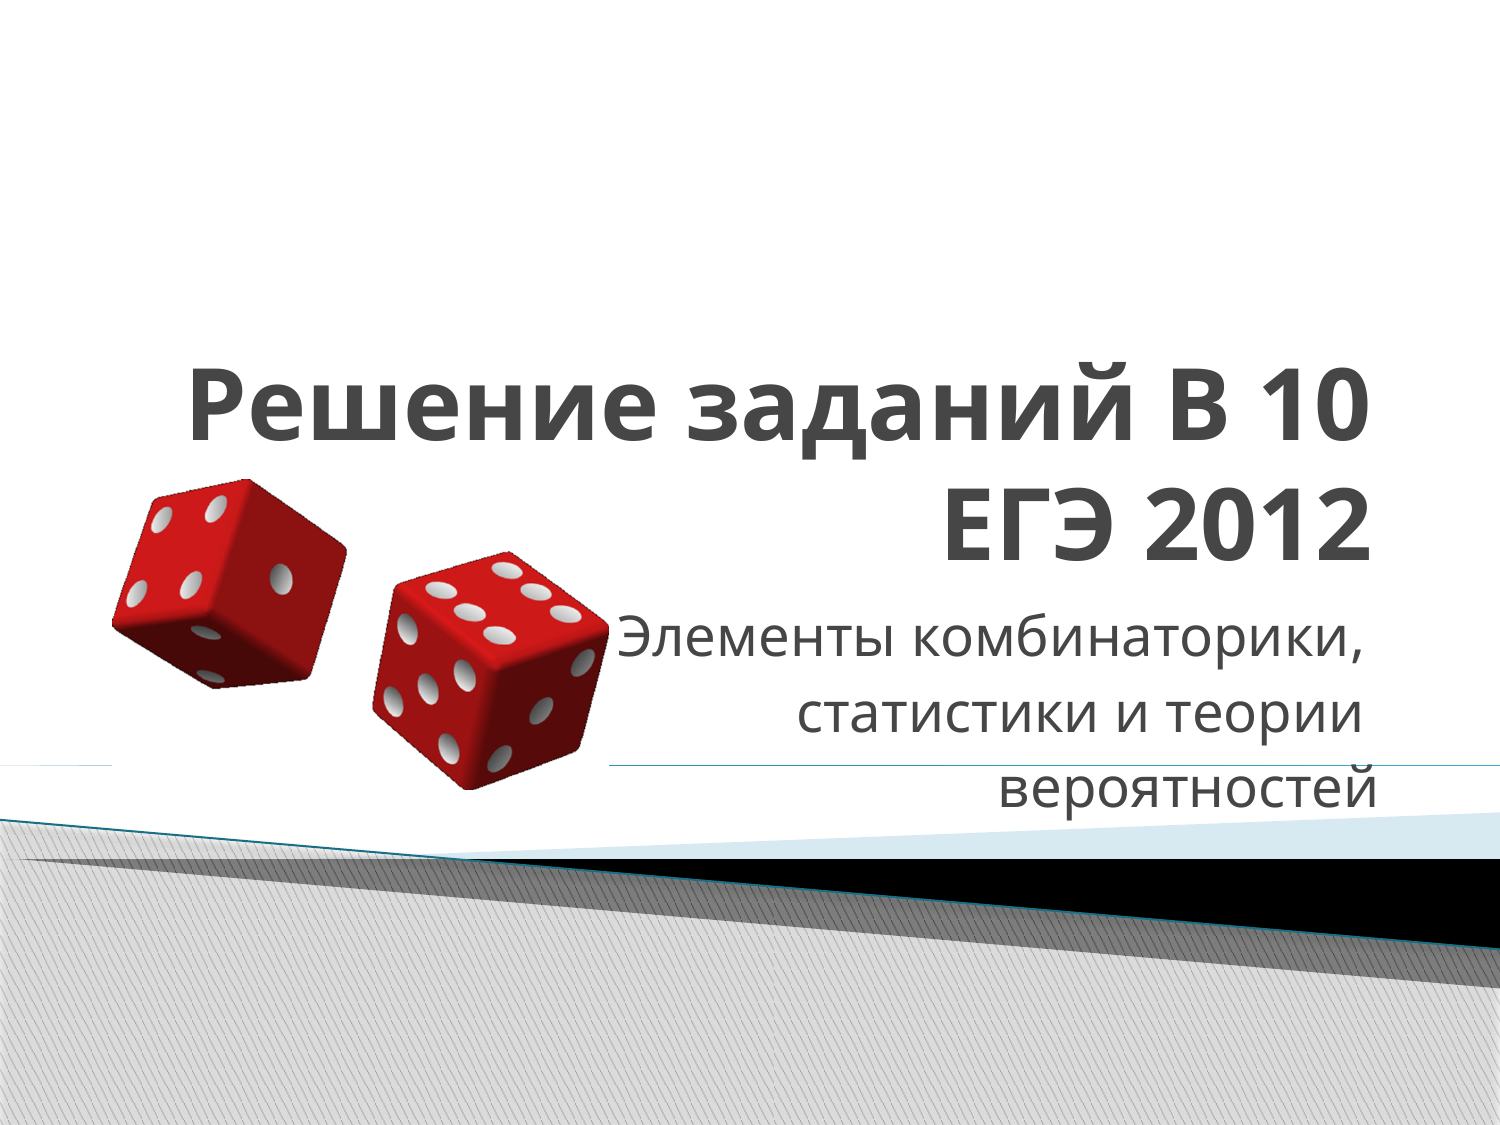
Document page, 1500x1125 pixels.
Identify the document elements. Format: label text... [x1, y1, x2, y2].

picture [5, 859, 1500, 989]
picture [0, 479, 609, 791]
subtitle Элементы комбинаторики, статистики и теории вероятностей [112, 592, 1388, 835]
title Решение заданий В 10 ЕГЭ 2012 [112, 287, 1388, 588]
